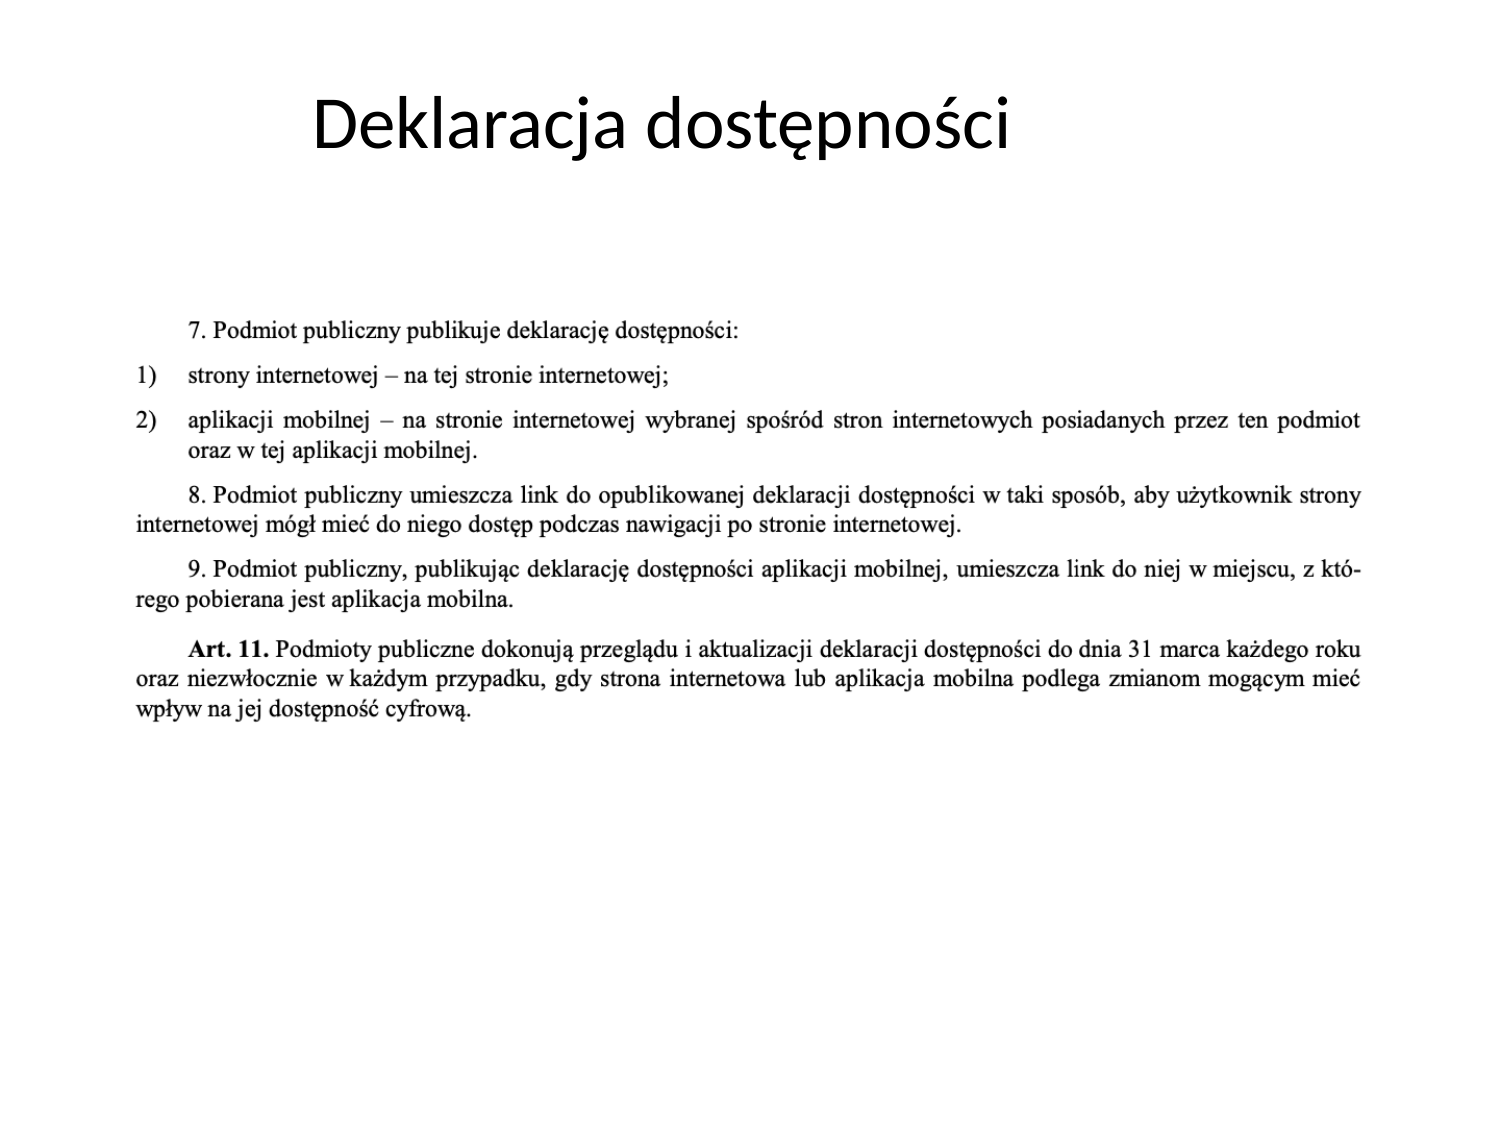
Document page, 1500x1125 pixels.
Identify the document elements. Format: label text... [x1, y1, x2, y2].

picture [74, 302, 1426, 742]
title Deklaracja dostępności [303, 52, 1500, 185]
